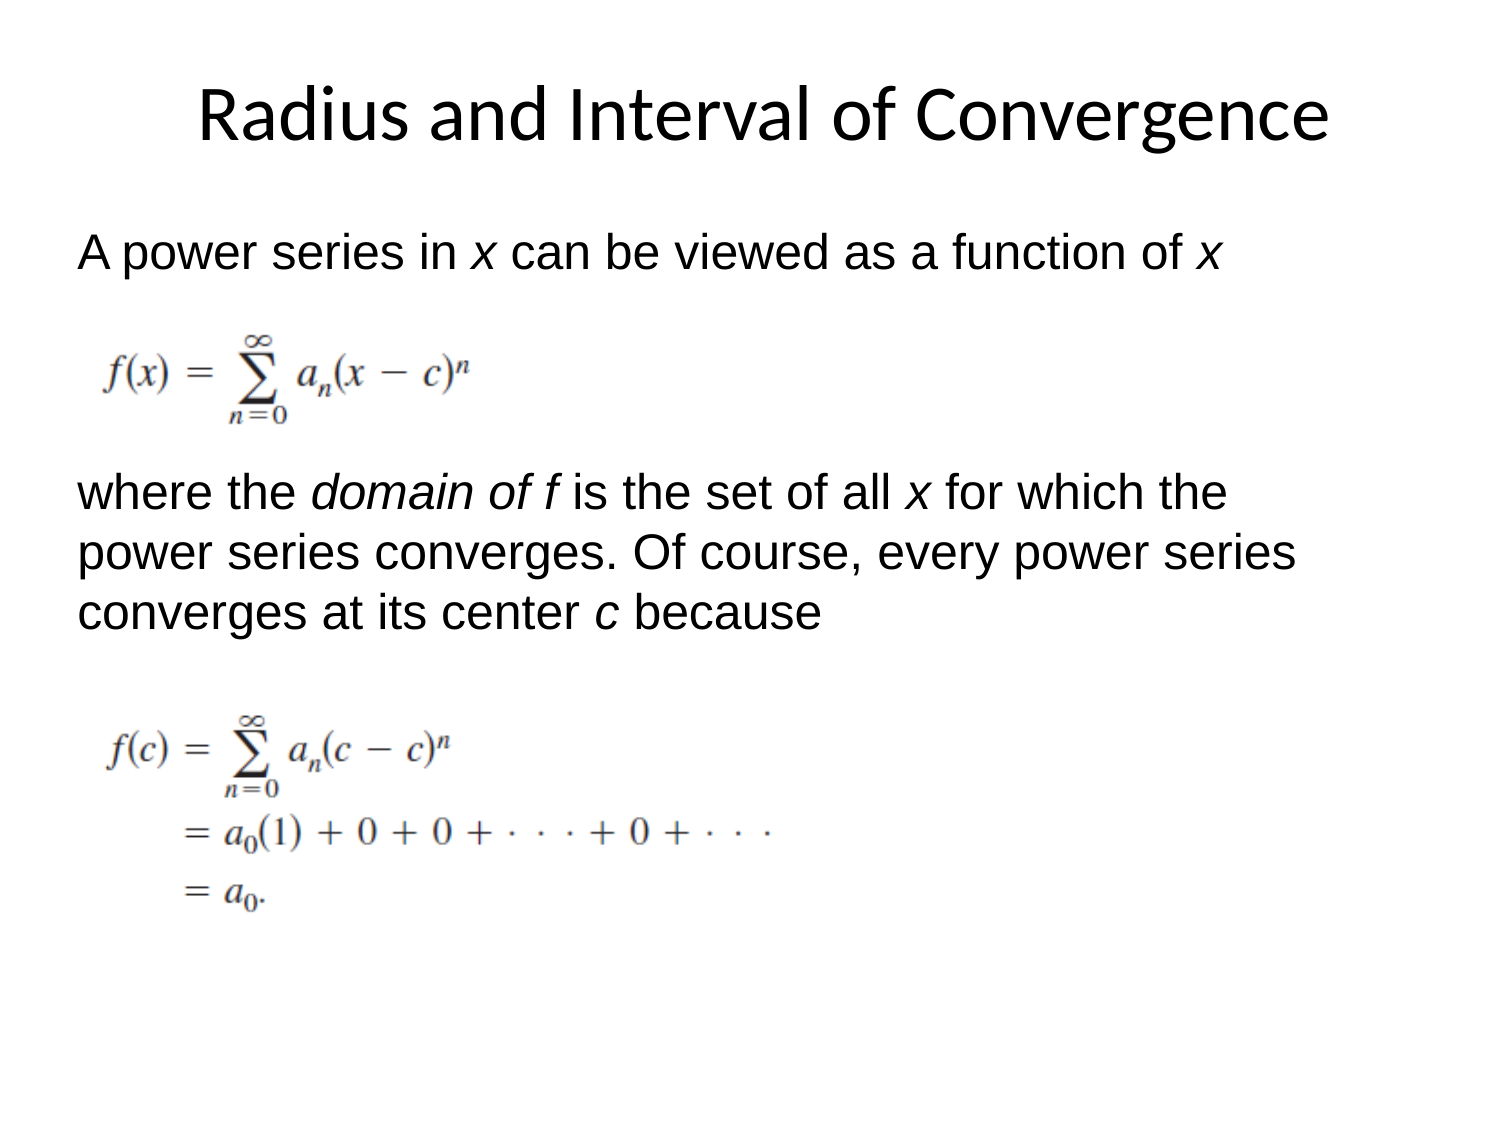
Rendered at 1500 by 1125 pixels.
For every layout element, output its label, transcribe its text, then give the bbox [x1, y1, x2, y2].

picture [62, 312, 499, 446]
title Radius and Interval of Convergence [89, 52, 1440, 165]
picture [87, 687, 862, 926]
text_box A power series in x can be viewed as a function of x where the domain of f is the set of all x for which the power series converges. Of course, every power series converges at its center c because [62, 212, 1388, 648]
